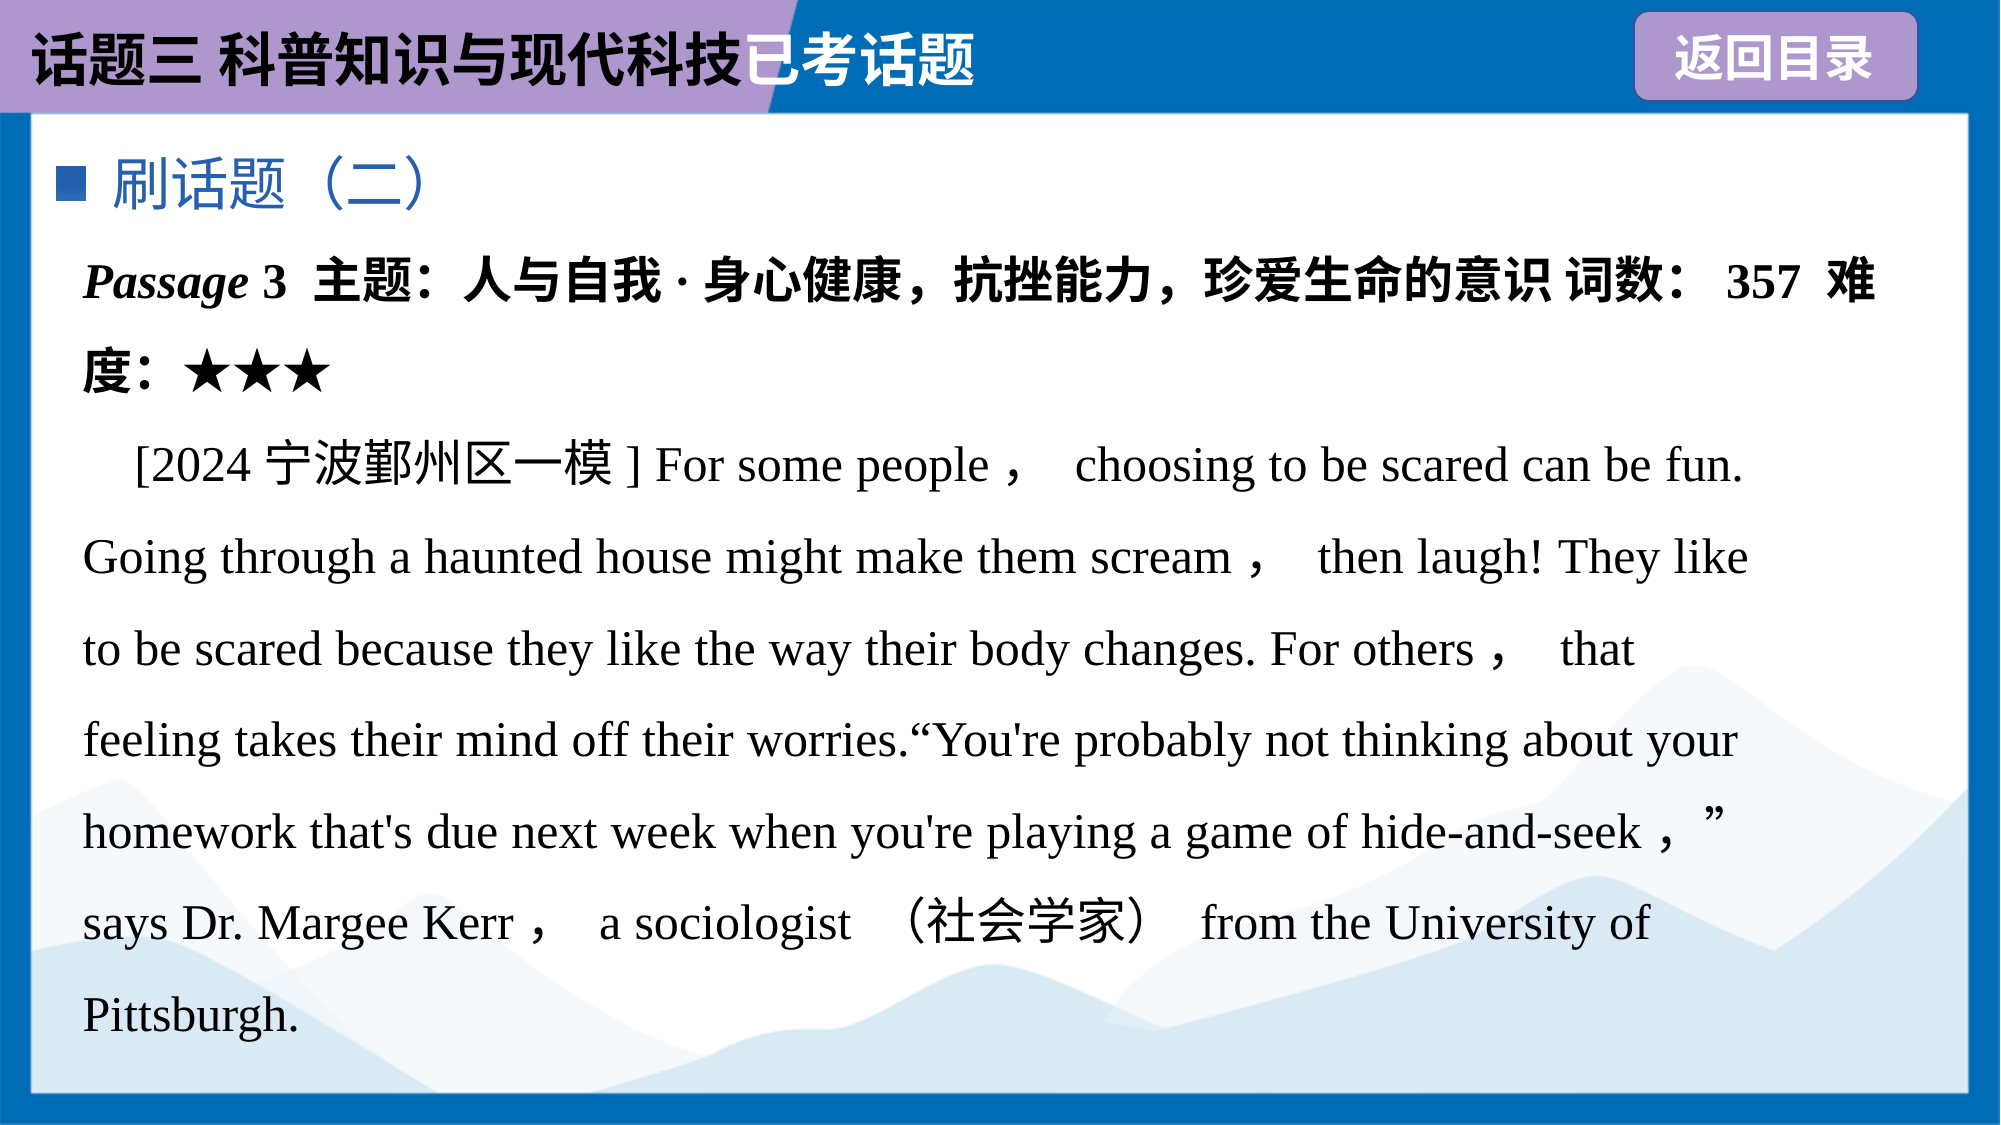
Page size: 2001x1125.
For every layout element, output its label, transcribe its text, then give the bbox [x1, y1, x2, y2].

picture [0, 0, 2000, 1125]
text_box 刷话题（二） [112, 146, 1917, 216]
text_box Passage 3 主题：人与自我·身心健康，抗挫能力，珍爱生命的意识 词数：357 难 度：★★★ [2024宁波鄞州区一模] For some people， choosing to be scared can be fun. Going through a haunted house might make them scream， then laugh! They like to be scared because they like the way their body changes. For others， that feeling takes their mind off their worries.“You're probably not thinking about your homework that's due next week when you're playing a game of hide-and-seek，” says Dr. Margee Kerr， a sociologist （社会学家） from the University of Pittsburgh. [82, 216, 1917, 1042]
